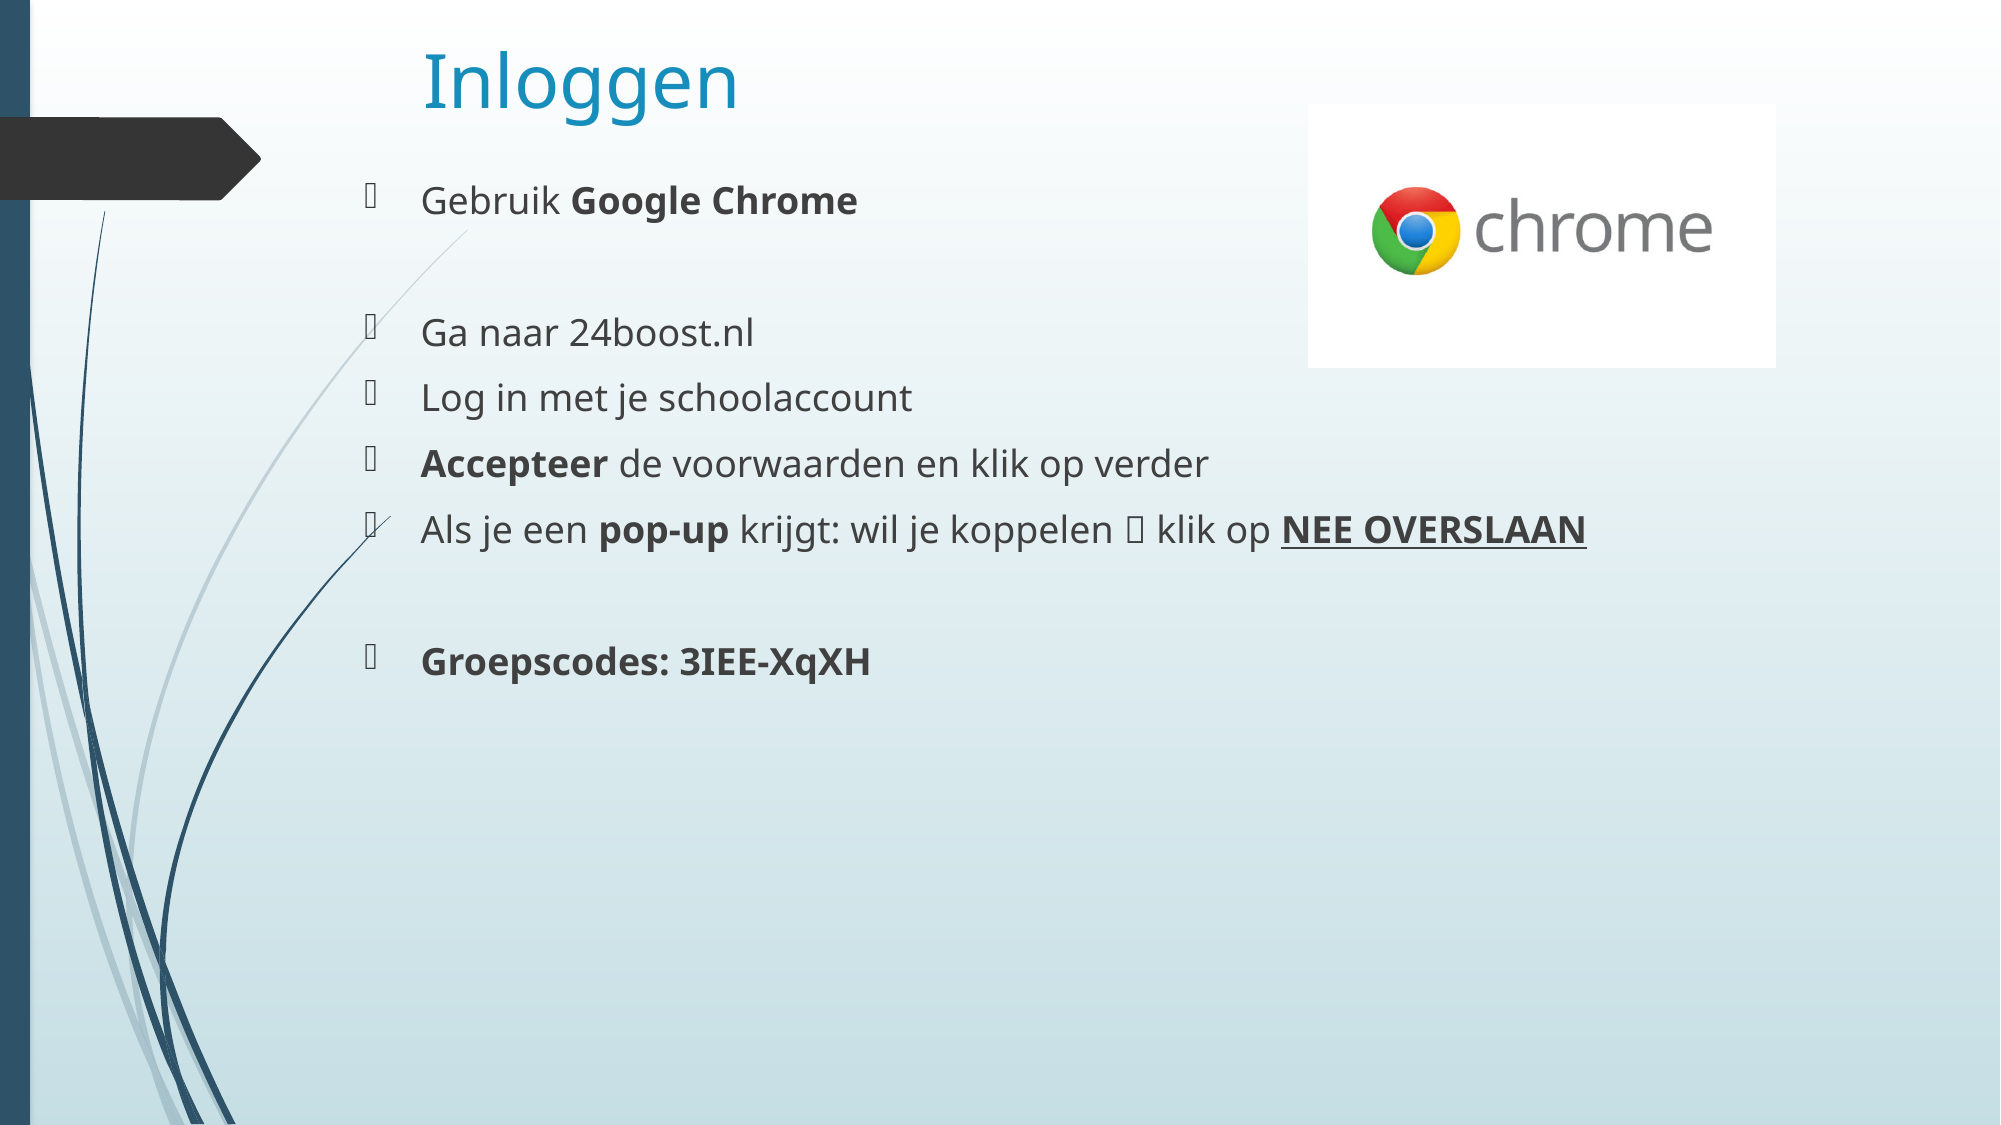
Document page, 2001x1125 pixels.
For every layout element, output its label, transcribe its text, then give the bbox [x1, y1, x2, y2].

picture [1307, 103, 1776, 368]
list Gebruik Google Chrome Ga naar 24boost.nl Log in met je schoolaccount Accepteer de voorwaarden en klik op verder Als je een pop-up krijgt: wil je koppelen  klik op NEE OVERSLAAN Groepscodes: 3IEE-XqXH [349, 169, 1888, 1091]
title Inloggen [408, 25, 1871, 169]
